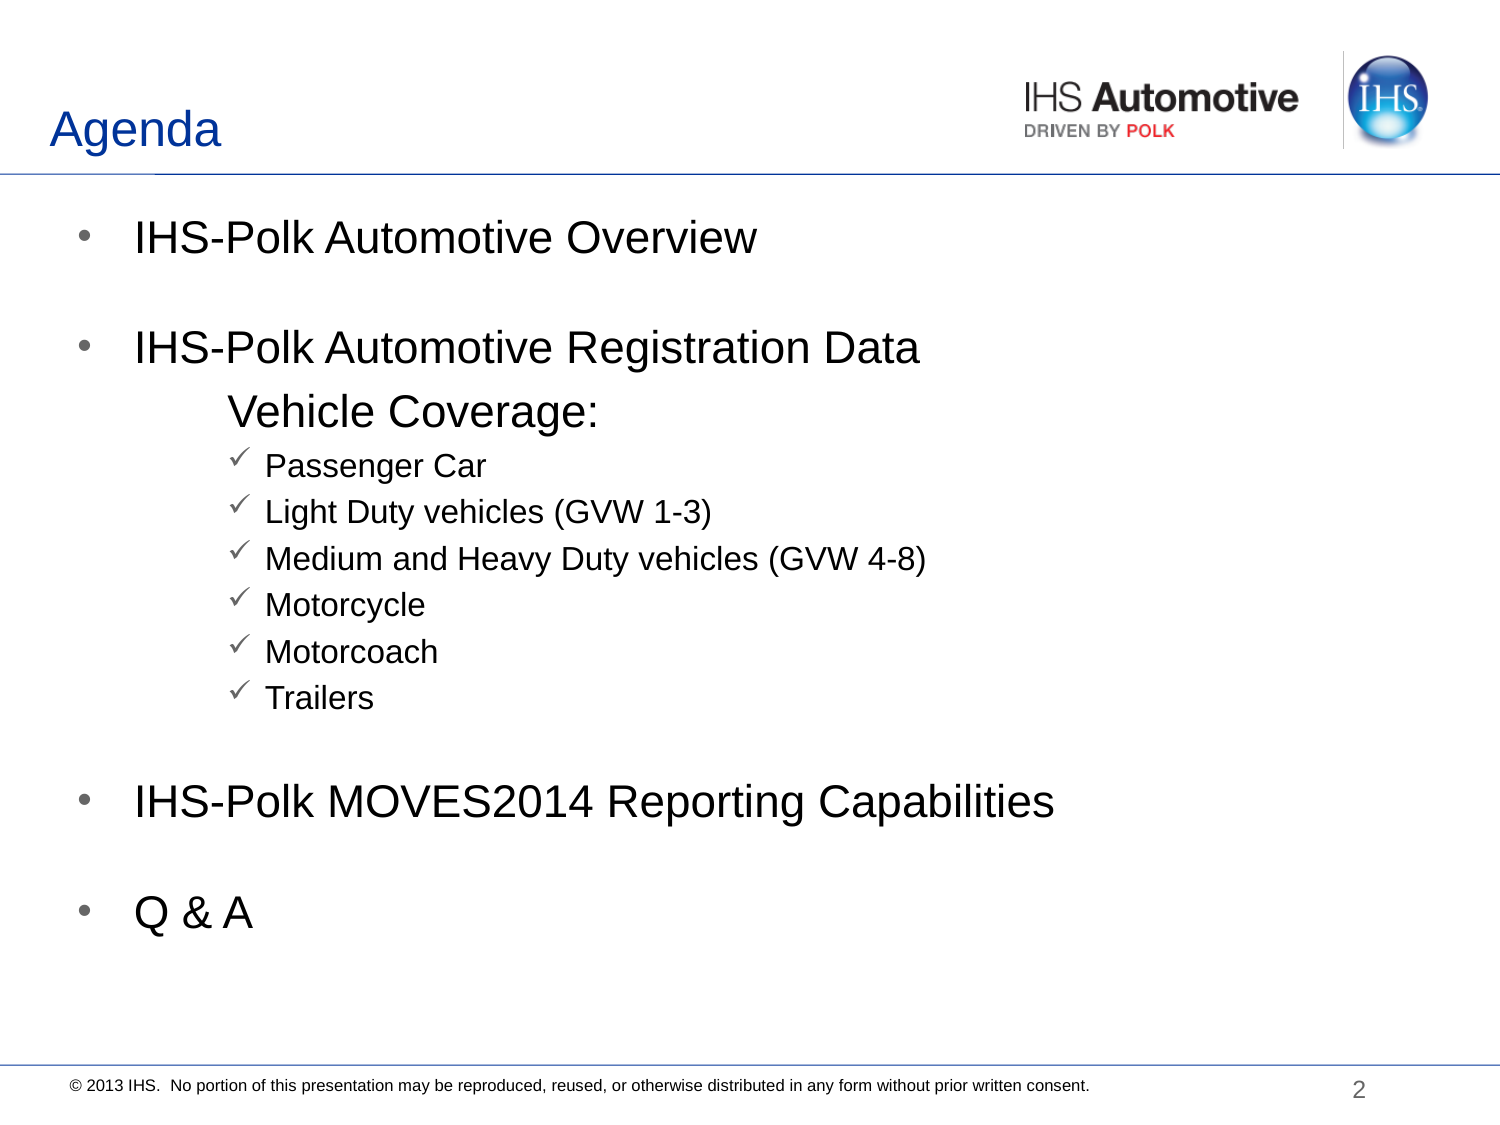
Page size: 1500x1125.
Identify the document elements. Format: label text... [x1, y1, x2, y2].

title Agenda [34, 22, 1277, 164]
list IHS-Polk Automotive Overview IHS-Polk Automotive Registration Data Vehicle Coverage: Passenger Car Light Duty vehicles (GVW 1-3) Medium and Heavy Duty vehicles (GVW 4-8) Motorcycle Motorcoach Trailers IHS-Polk MOVES2014 Reporting Capabilities Q & A [62, 200, 1413, 1038]
slide_number 2 [1337, 1074, 1475, 1112]
